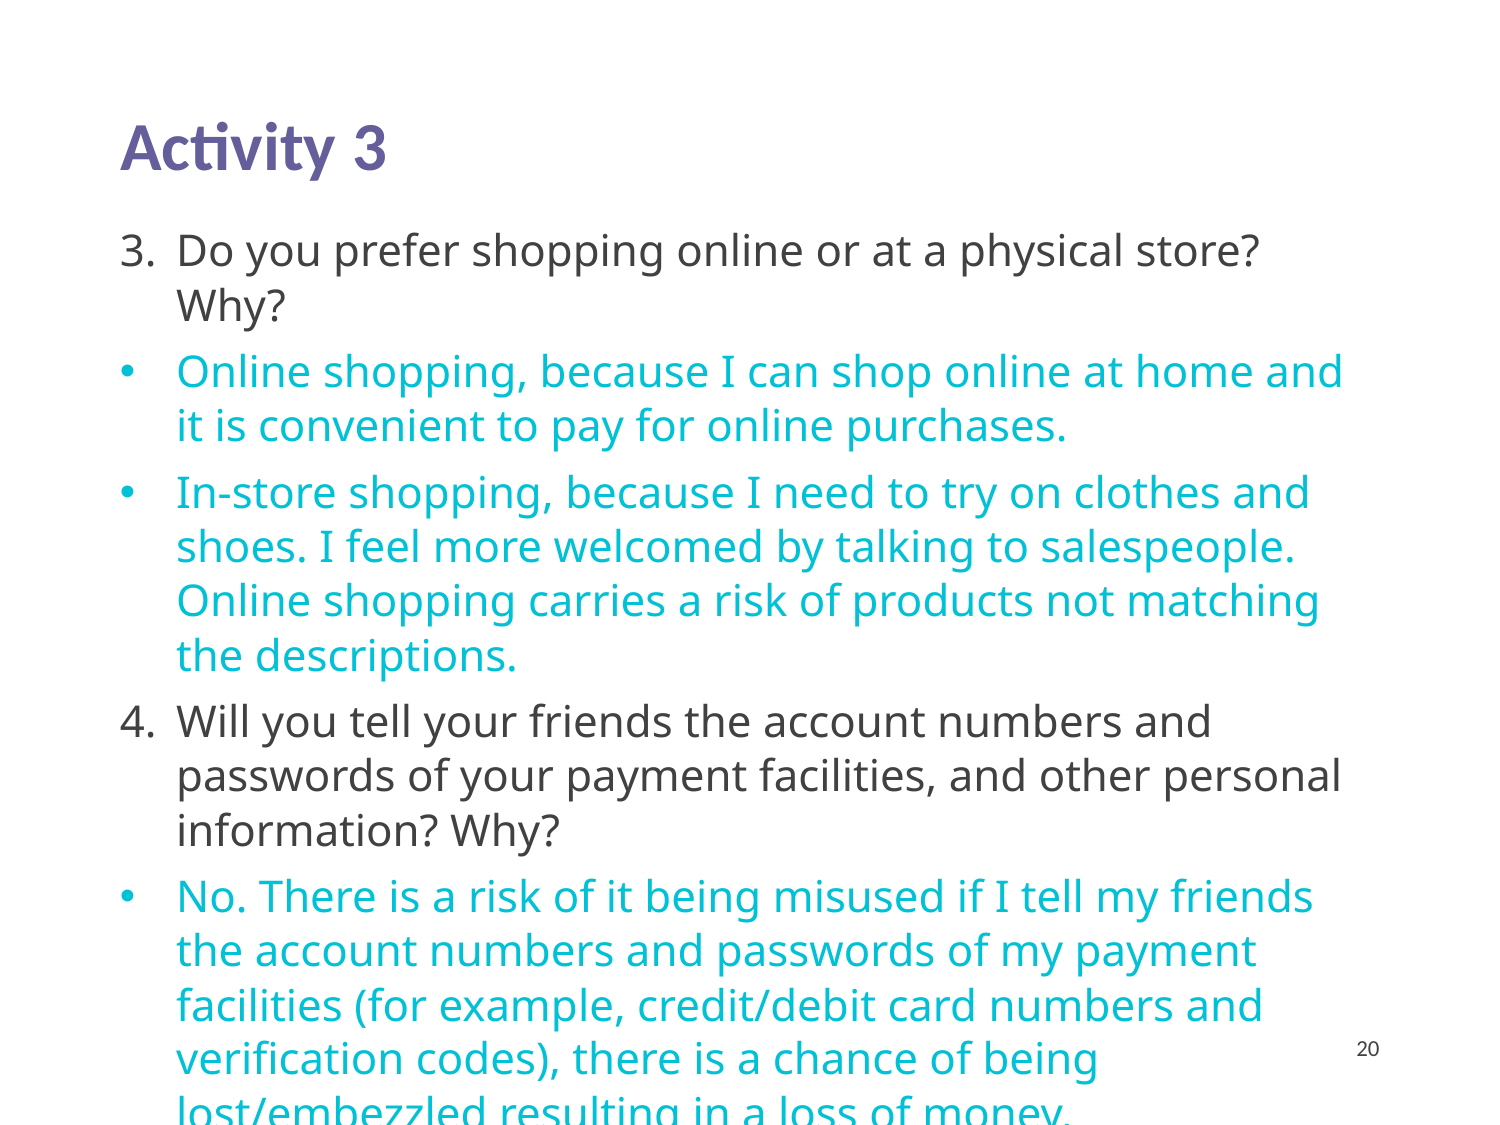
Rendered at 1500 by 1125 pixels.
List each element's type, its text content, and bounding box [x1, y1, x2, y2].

slide_number 20 [1353, 1035, 1381, 1062]
list Do you prefer shopping online or at a physical store? Why? Online shopping, because I can shop online at home and it is convenient to pay for online purchases. In-store shopping, because I need to try on clothes and shoes. I feel more welcomed by talking to salespeople. Online shopping carries a risk of products not matching the descriptions. Will you tell your friends the account numbers and passwords of your payment facilities, and other personal information? Why? No. There is a risk of it being misused if I tell my friends the account numbers and passwords of my payment facilities (for example, credit/debit card numbers and verification codes), there is a chance of being lost/embezzled resulting in a loss of money. Even for my friends, I would not tell them in order to reduce risks. [119, 220, 1381, 1051]
list Activity 3 [119, 113, 1382, 204]
